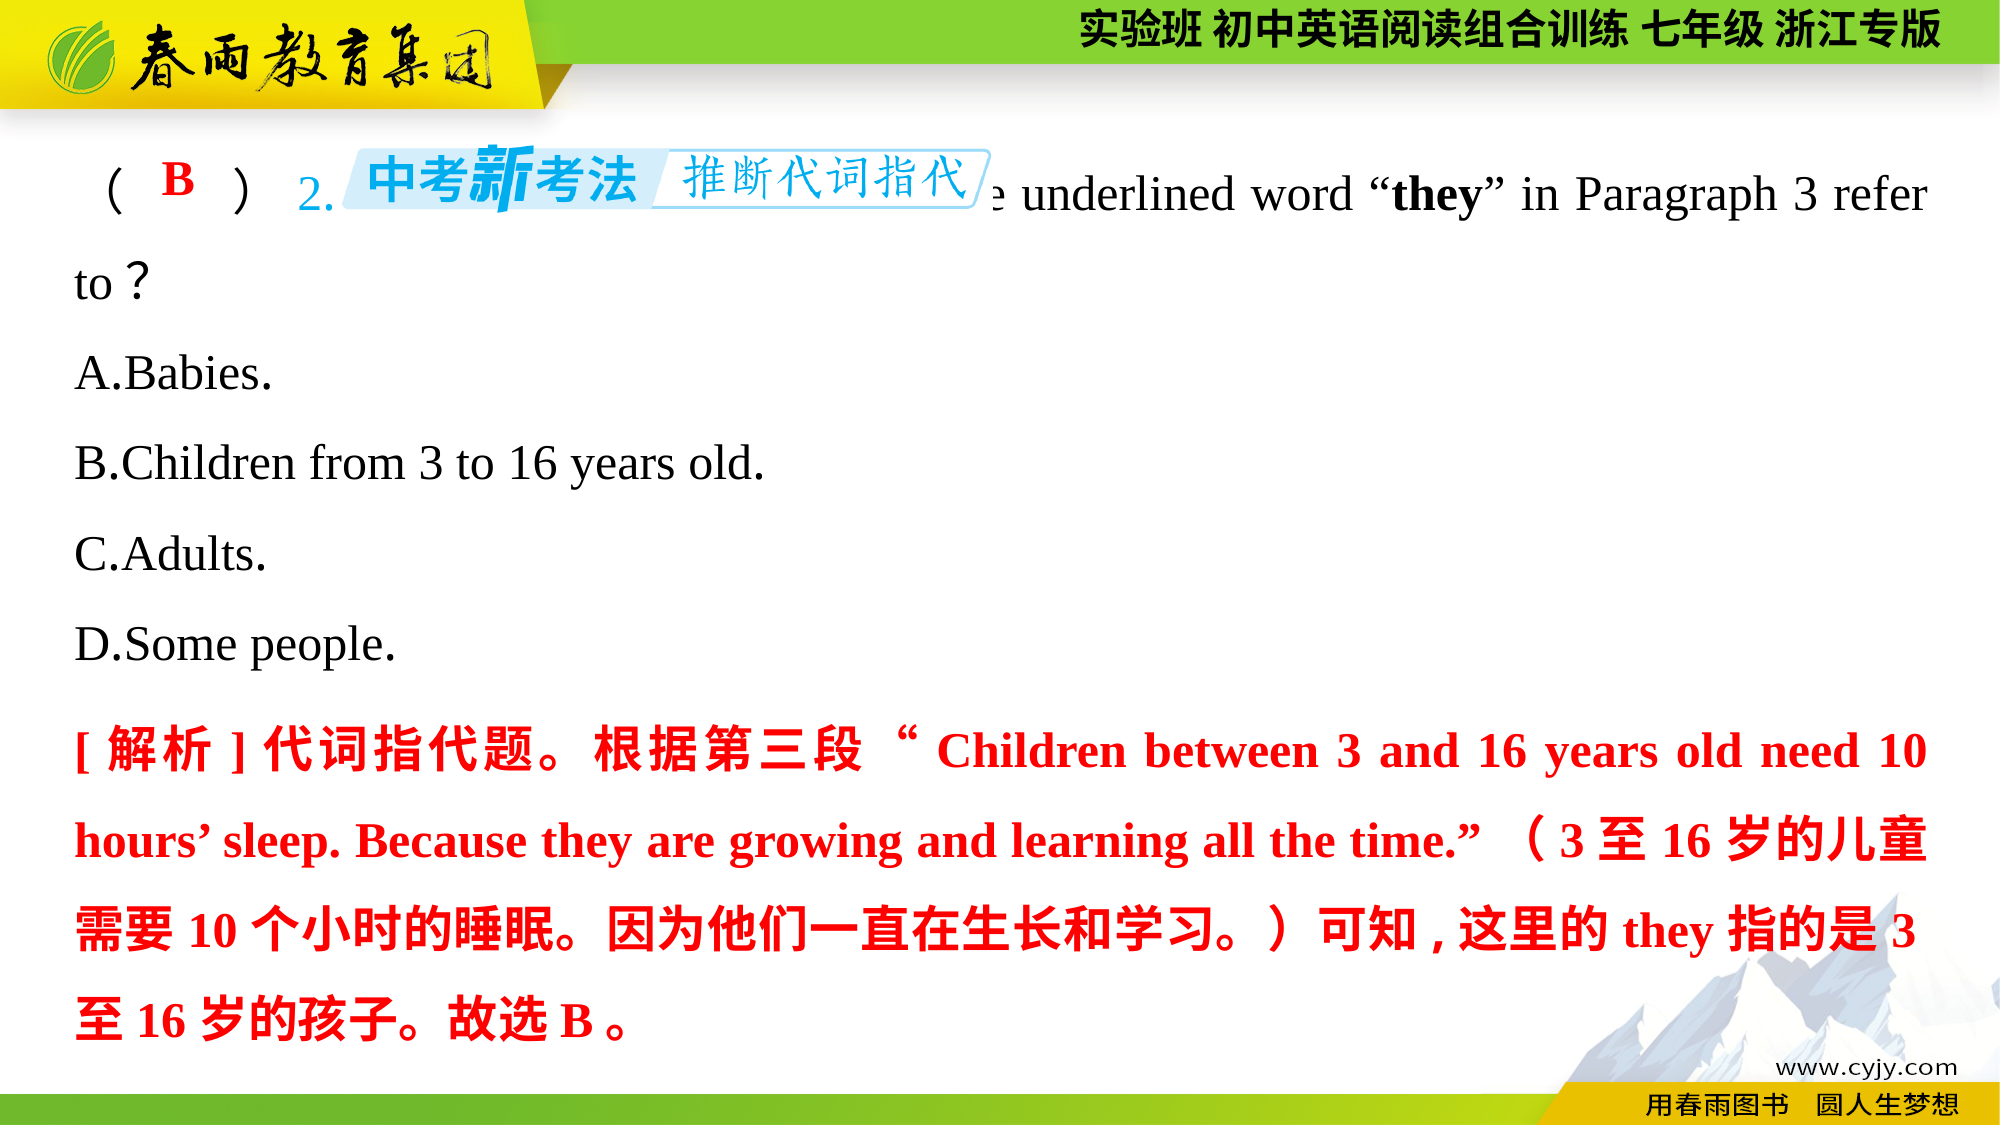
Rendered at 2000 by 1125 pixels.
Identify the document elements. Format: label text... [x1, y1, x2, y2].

picture [0, 0, 2000, 1125]
text_box B [146, 137, 210, 213]
text_box [解析]代词指代题。根据第三段“Children between 3 and 16 years old need 10 hours’ sleep. Because they are growing and learning all the time.”（3至16岁的儿童需要10个小时的睡眠。因为他们一直在生长和学习。）可知,这里的they指的是3至16岁的孩子。故选B。 [59, 679, 1944, 1055]
list （ ）2. What does the underlined word “they” in Paragraph 3 refer to？ A.Babies. B.Children from 3 to 16 years old. C.Adults. D.Some people. [59, 122, 1944, 679]
